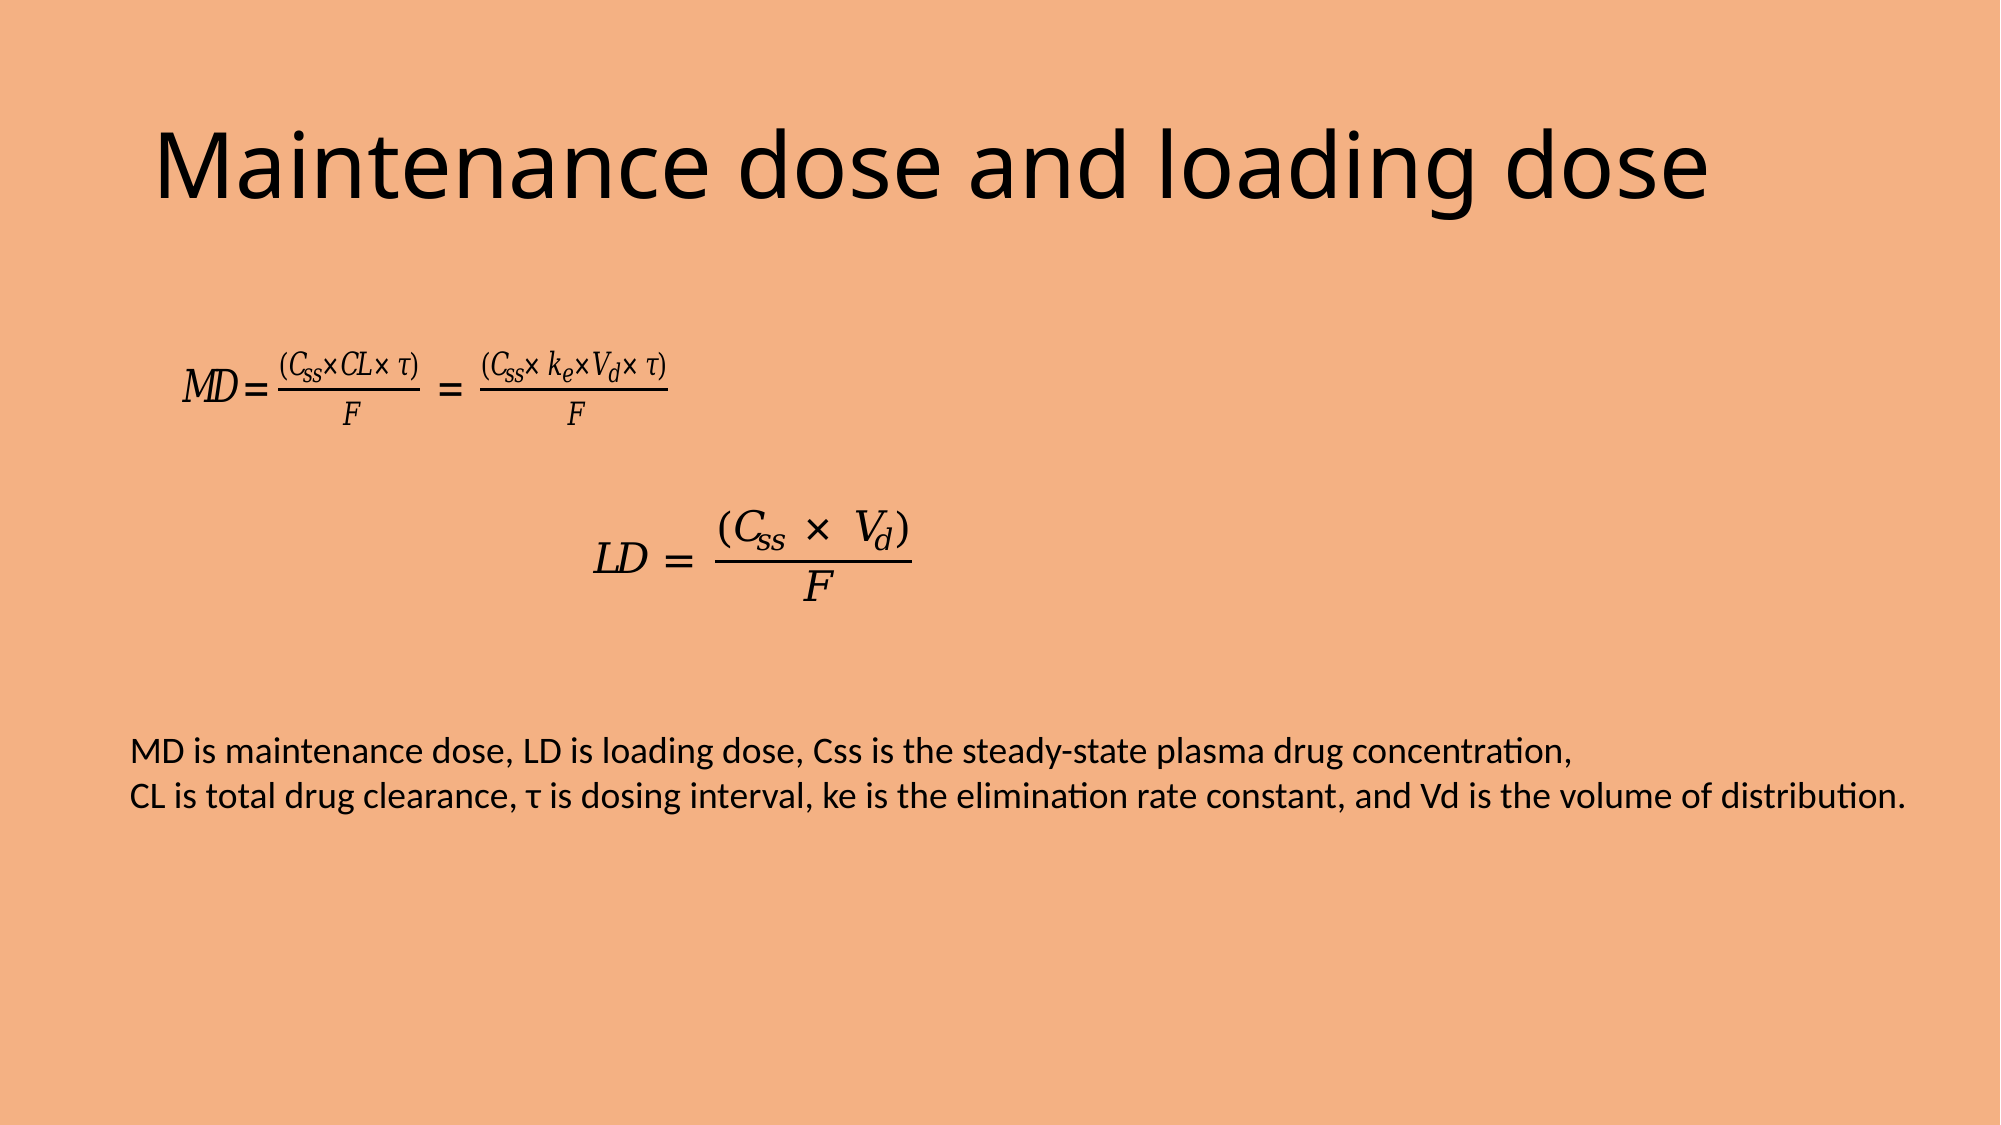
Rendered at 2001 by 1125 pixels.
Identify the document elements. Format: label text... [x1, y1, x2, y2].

text_box MD is maintenance dose, LD is loading dose, Css is the steady-state plasma drug concentration, CL is total drug clearance, τ is dosing interval, ke is the elimination rate constant, and Vd is the volume of distribution. [114, 719, 1924, 824]
title Maintenance dose and loading dose [137, 59, 1863, 278]
picture [179, 346, 1288, 456]
picture [77, 505, 1429, 630]
